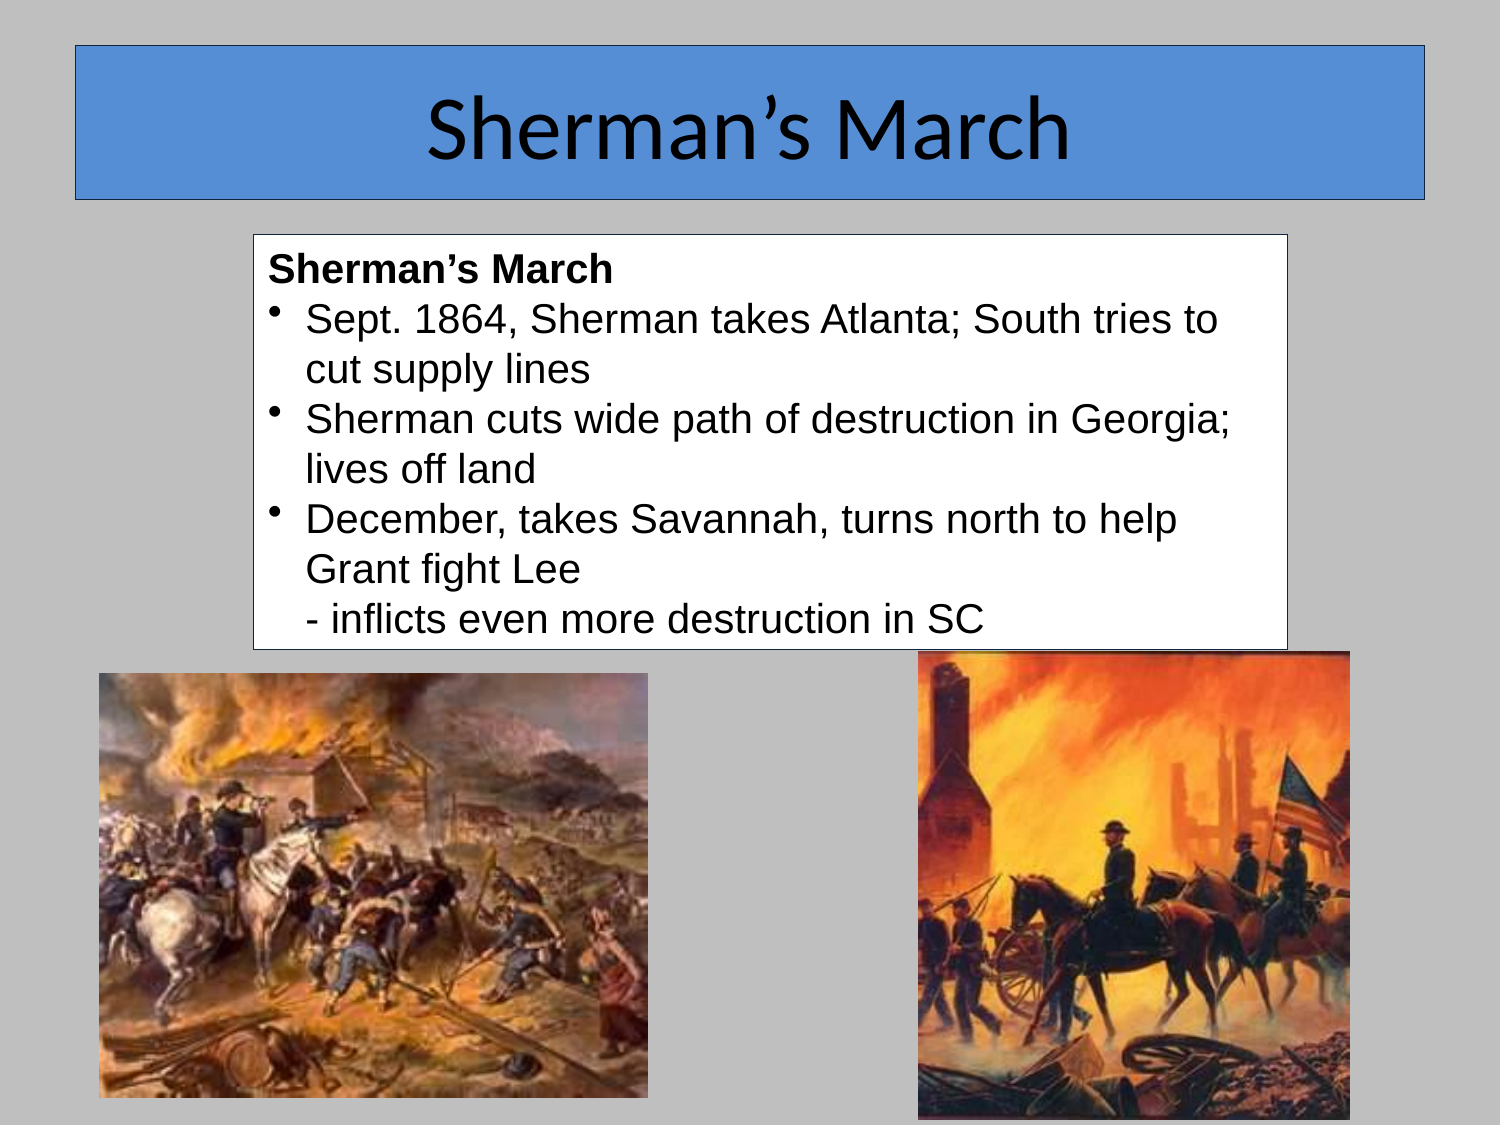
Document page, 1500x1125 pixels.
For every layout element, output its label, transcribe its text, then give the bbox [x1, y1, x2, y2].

picture [918, 650, 1350, 1121]
picture [99, 673, 648, 1099]
text_box Sherman’s March Sept. 1864, Sherman takes Atlanta; South tries to cut supply lines Sherman cuts wide path of destruction in Georgia; lives off land December, takes Savannah, turns north to help Grant fight Lee - inflicts even more destruction in SC [253, 234, 1288, 650]
title Sherman’s March [75, 45, 1425, 200]
